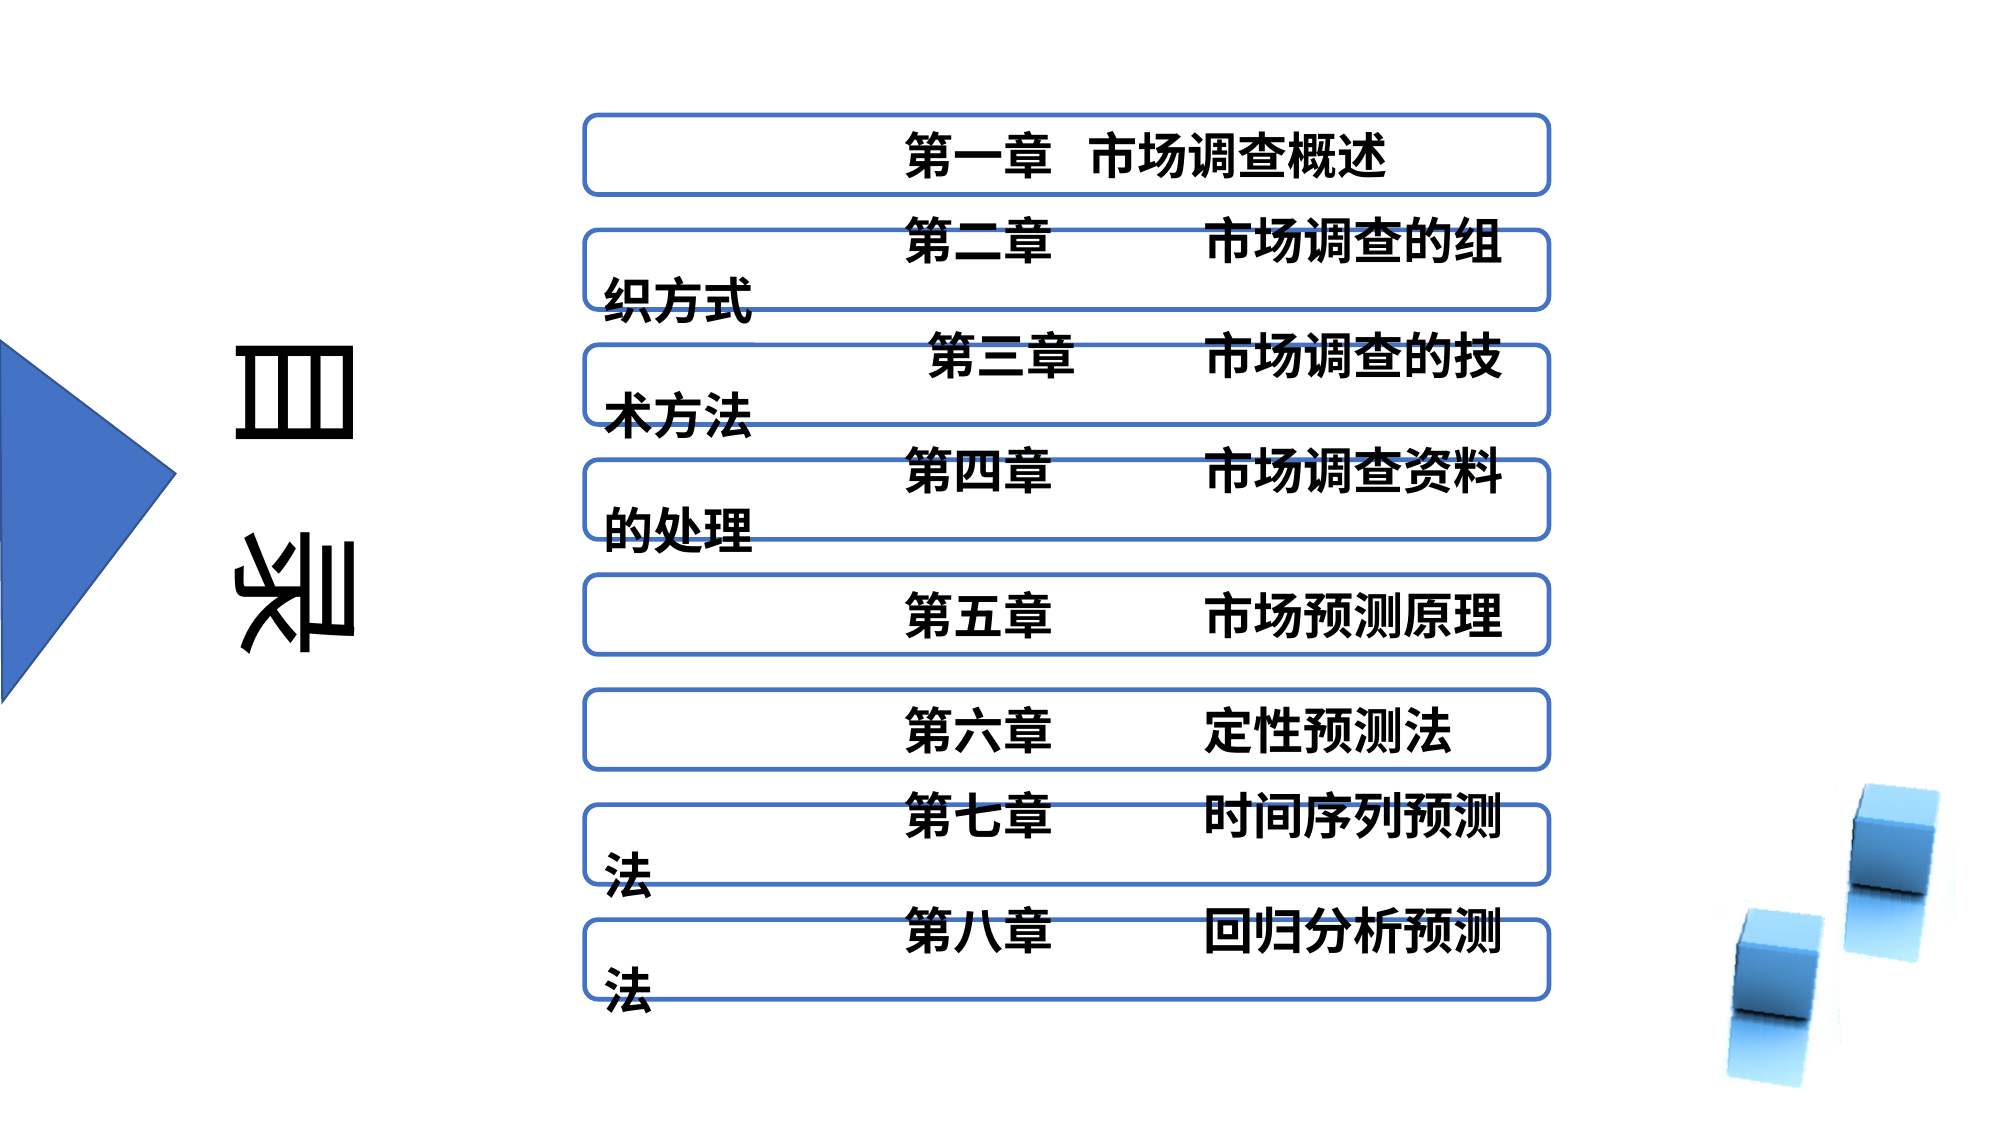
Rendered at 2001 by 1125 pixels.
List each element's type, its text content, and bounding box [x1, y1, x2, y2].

text_box 第八章 回归分析预测法 [584, 919, 1550, 1000]
text_box 第三章 市场调查的技术方法 [584, 344, 1550, 425]
text_box 第二章 市场调查的组织方式 [584, 229, 1550, 310]
text_box 目 录 [194, 309, 392, 685]
text_box [0, 339, 177, 705]
picture [1655, 742, 2000, 1115]
text_box 第一章 市场调查概述 [584, 114, 1550, 196]
text_box 第七章 时间序列预测法 [584, 804, 1550, 885]
text_box 第五章 市场预测原理 [584, 574, 1550, 655]
text_box 第四章 市场调查资料的处理 [584, 459, 1550, 540]
text_box 第六章 定性预测法 [584, 689, 1550, 770]
